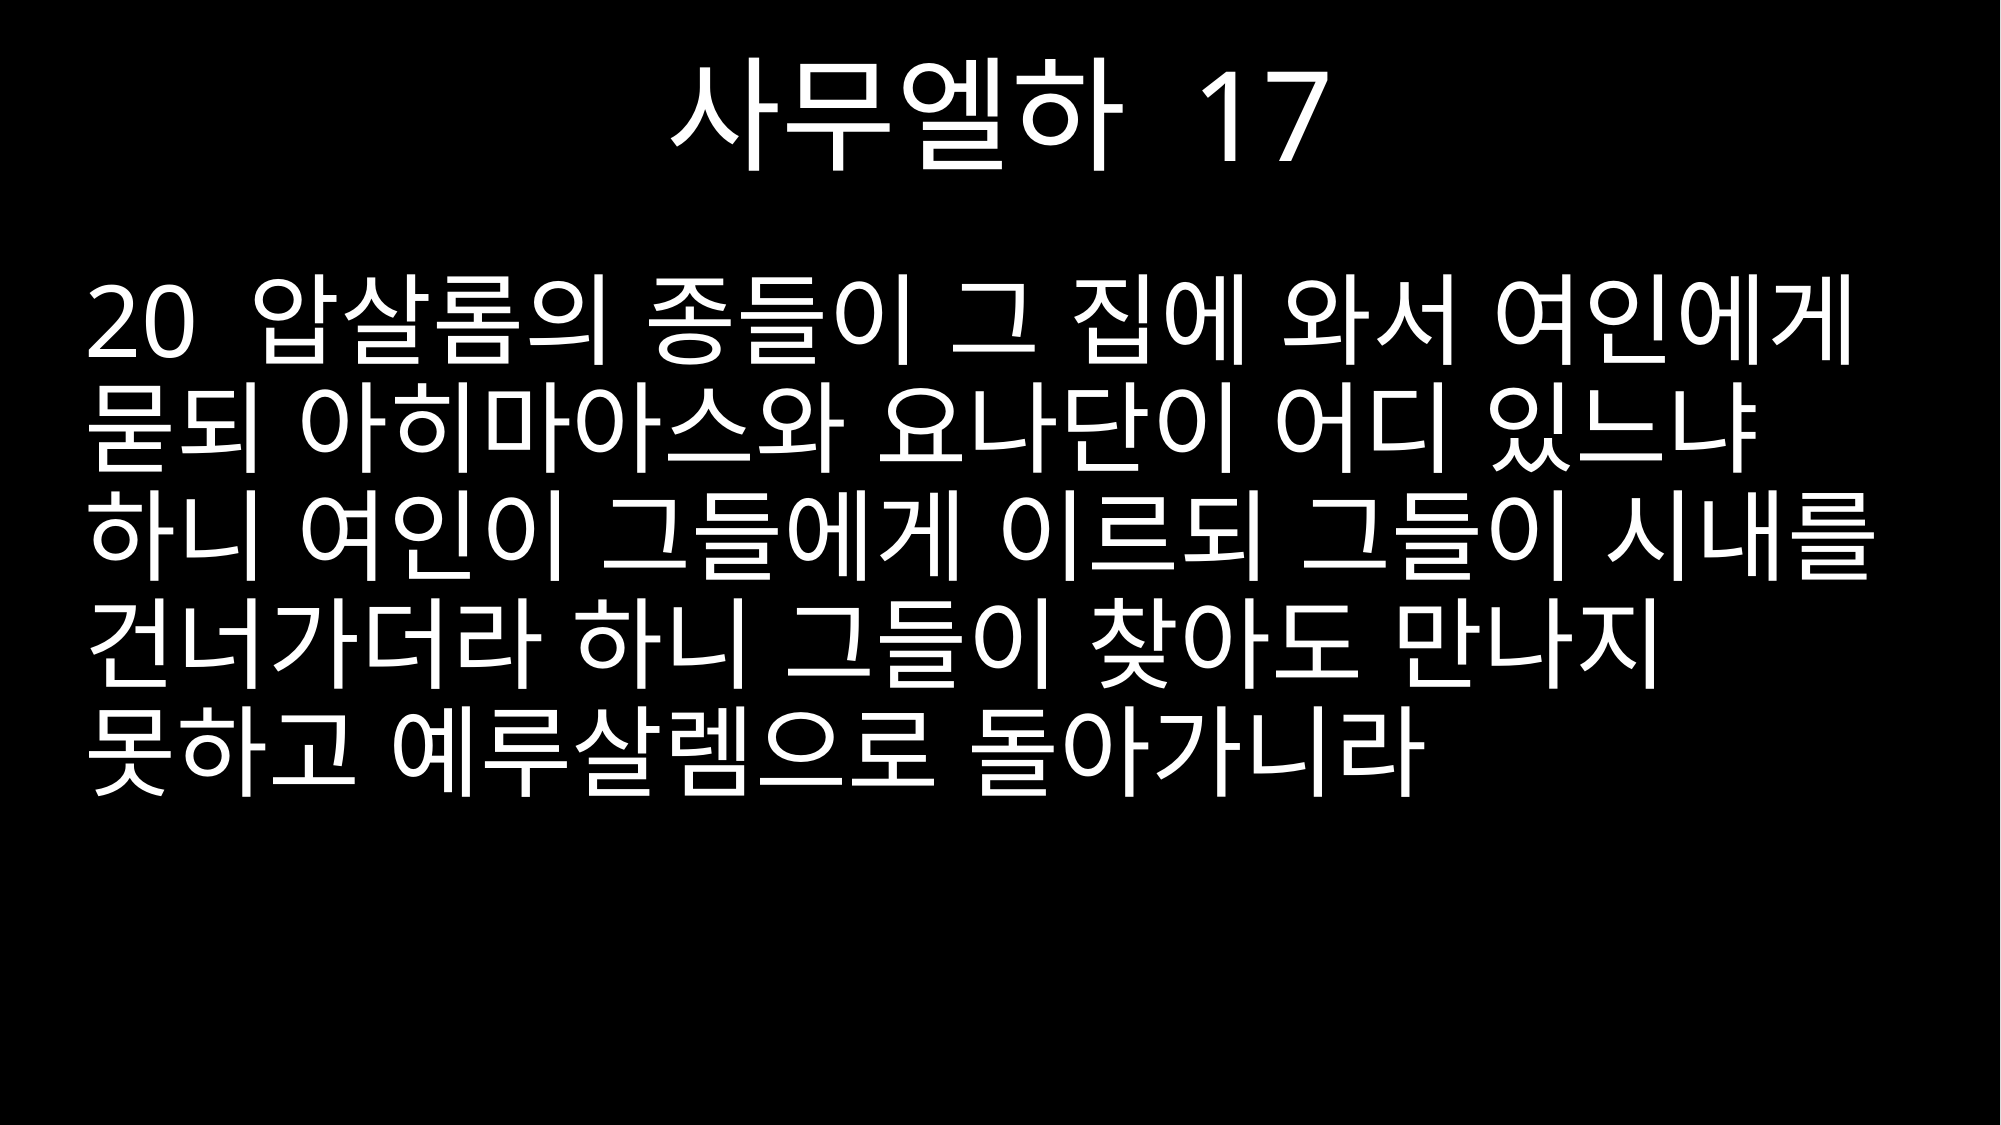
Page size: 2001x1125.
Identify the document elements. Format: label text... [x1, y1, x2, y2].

footer 사무엘하 17 [0, 32, 2000, 192]
list 20 압살롬의 종들이 그 집에 와서 여인에게 묻되 아히마아스와 요나단이 어디 있느냐 하니 여인이 그들에게 이르되 그들이 시내를 건너가더라 하니 그들이 찾아도 만나지 못하고 예루살렘으로 돌아가니라 [69, 263, 1953, 423]
picture [0, 0, 2001, 1125]
